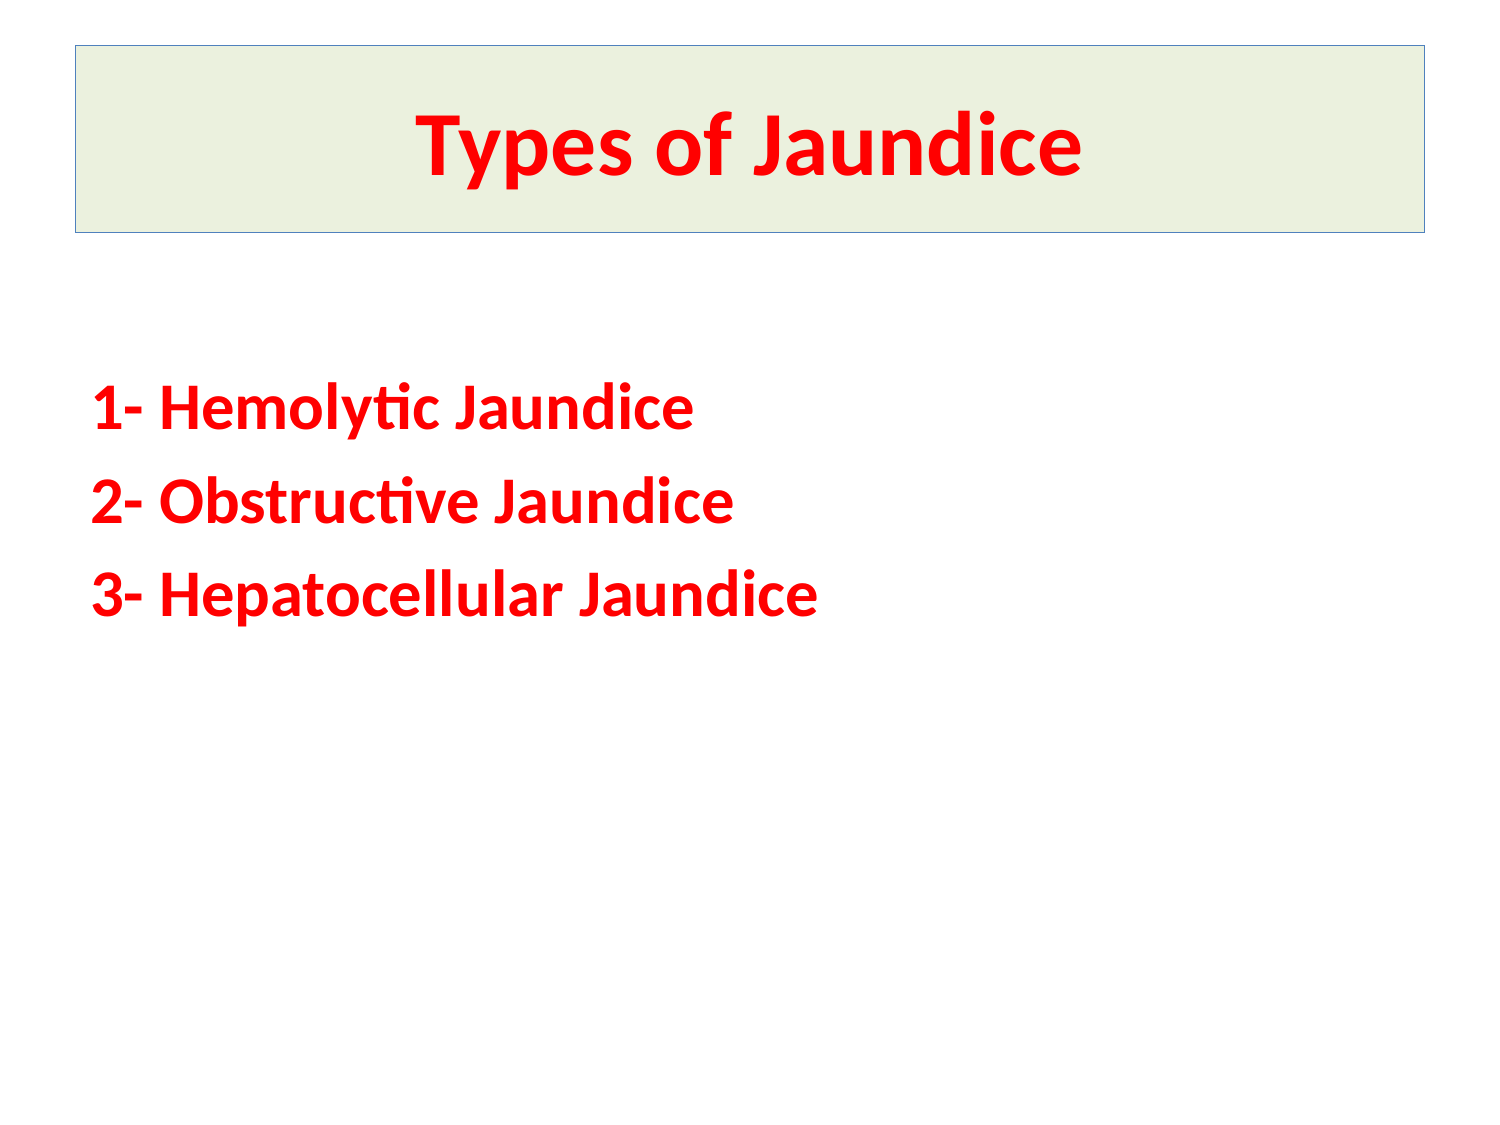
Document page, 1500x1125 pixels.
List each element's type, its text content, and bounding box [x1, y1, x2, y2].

list 1- Hemolytic Jaundice 2- Obstructive Jaundice 3- Hepatocellular Jaundice [75, 262, 1425, 1005]
title Types of Jaundice [75, 45, 1425, 233]
